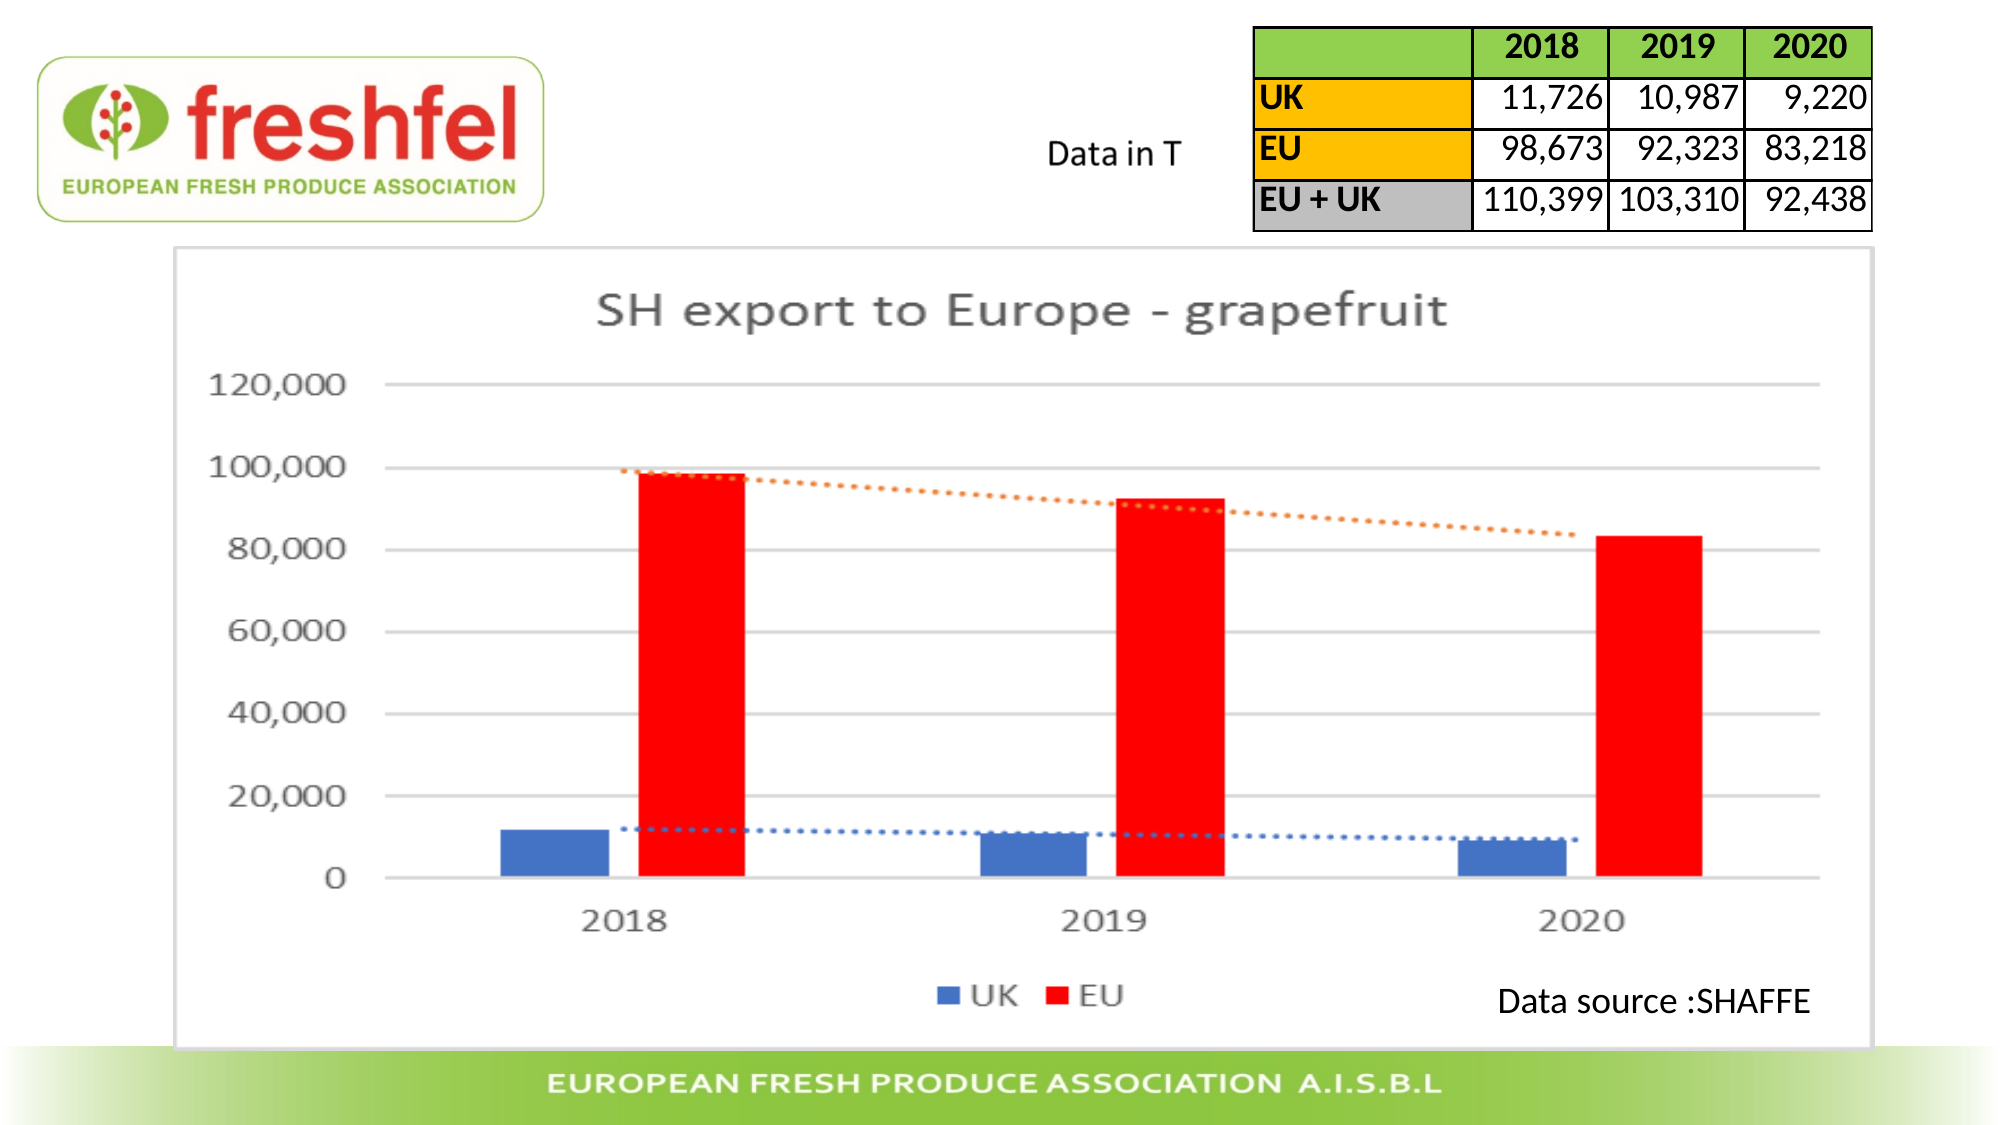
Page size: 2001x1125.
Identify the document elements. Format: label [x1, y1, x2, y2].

picture [1023, 117, 1220, 200]
list [173, 246, 1875, 1051]
picture [35, 55, 545, 223]
picture [1252, 26, 1875, 233]
picture [0, 1046, 2000, 1125]
